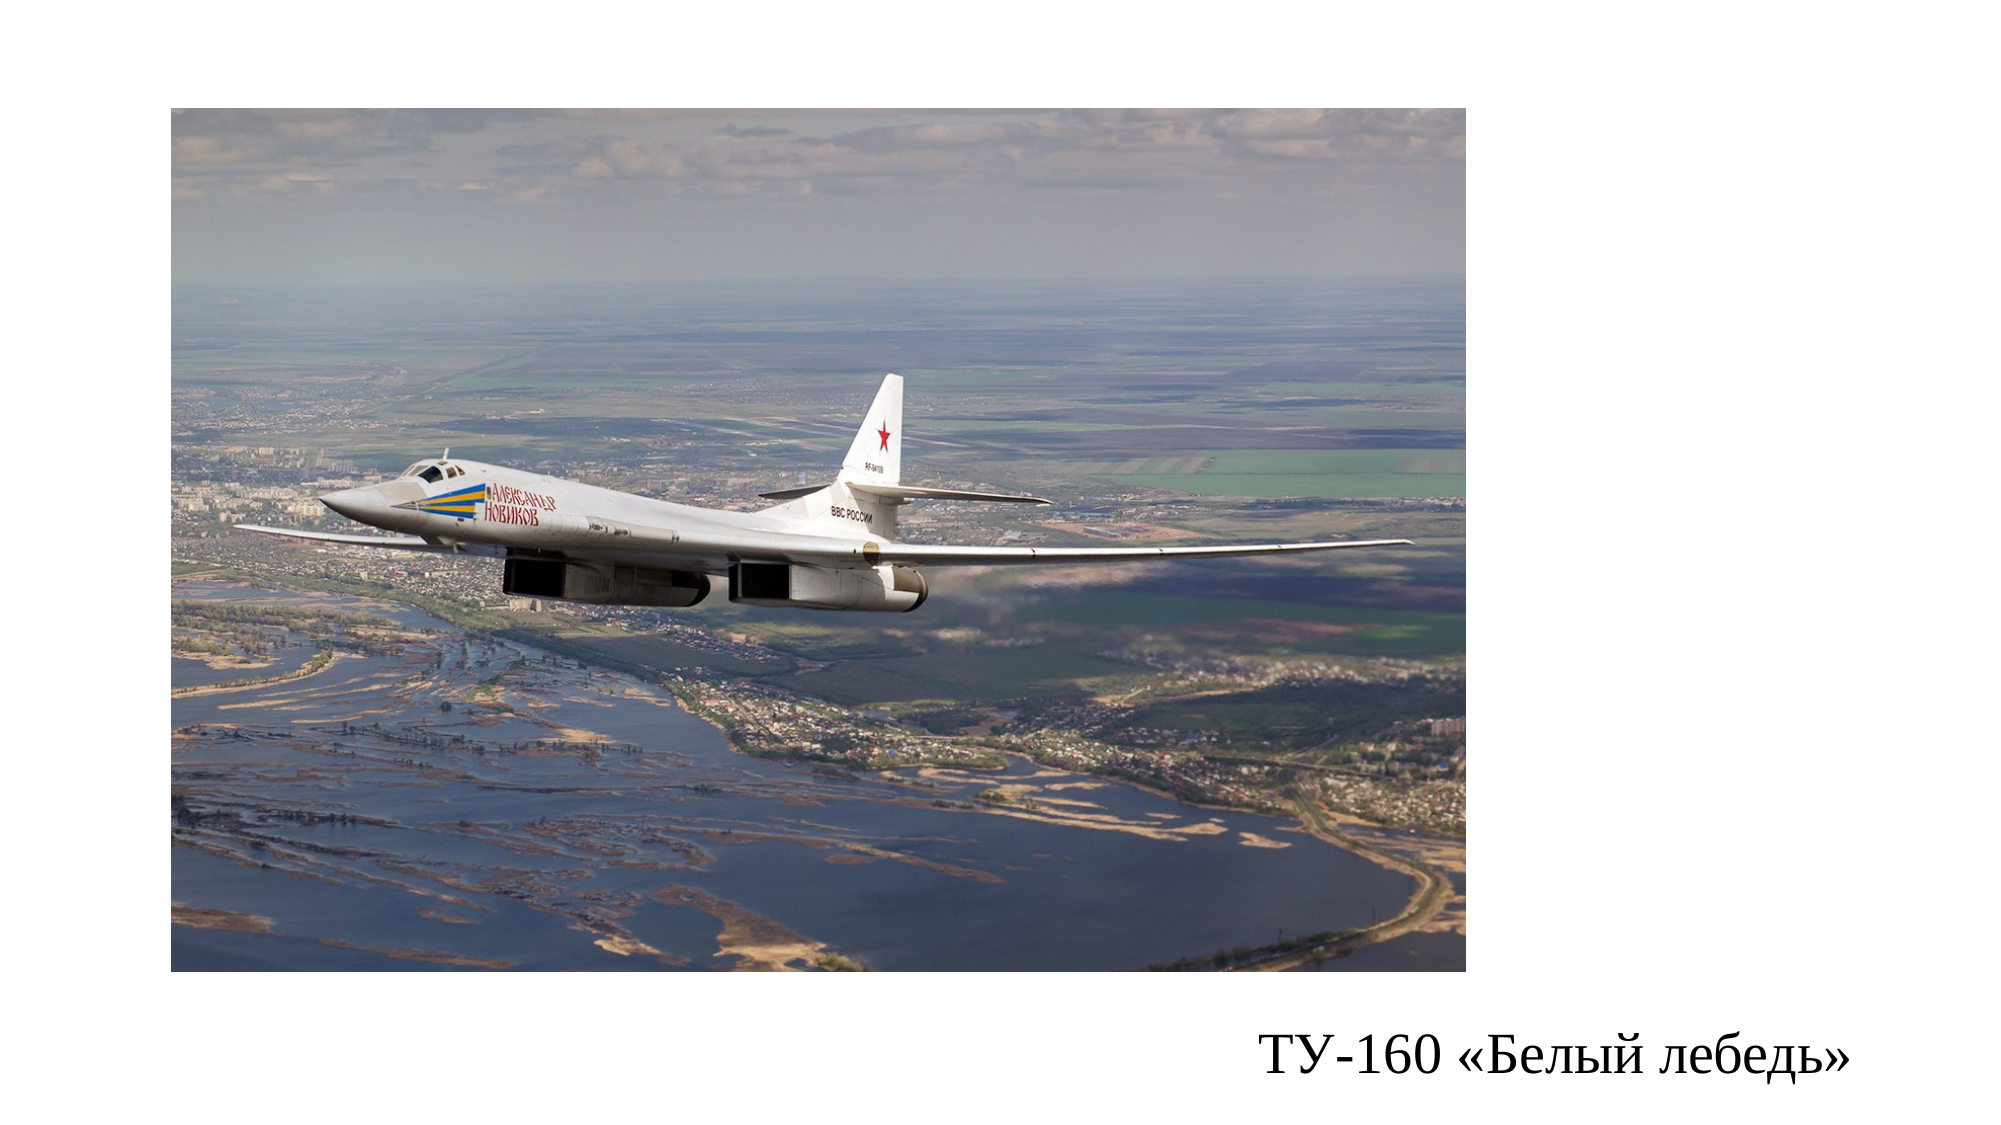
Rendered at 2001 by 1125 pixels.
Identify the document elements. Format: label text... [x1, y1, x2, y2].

list ТУ-160 «Белый лебедь» [1243, 1016, 2000, 1125]
picture [171, 108, 1466, 972]
